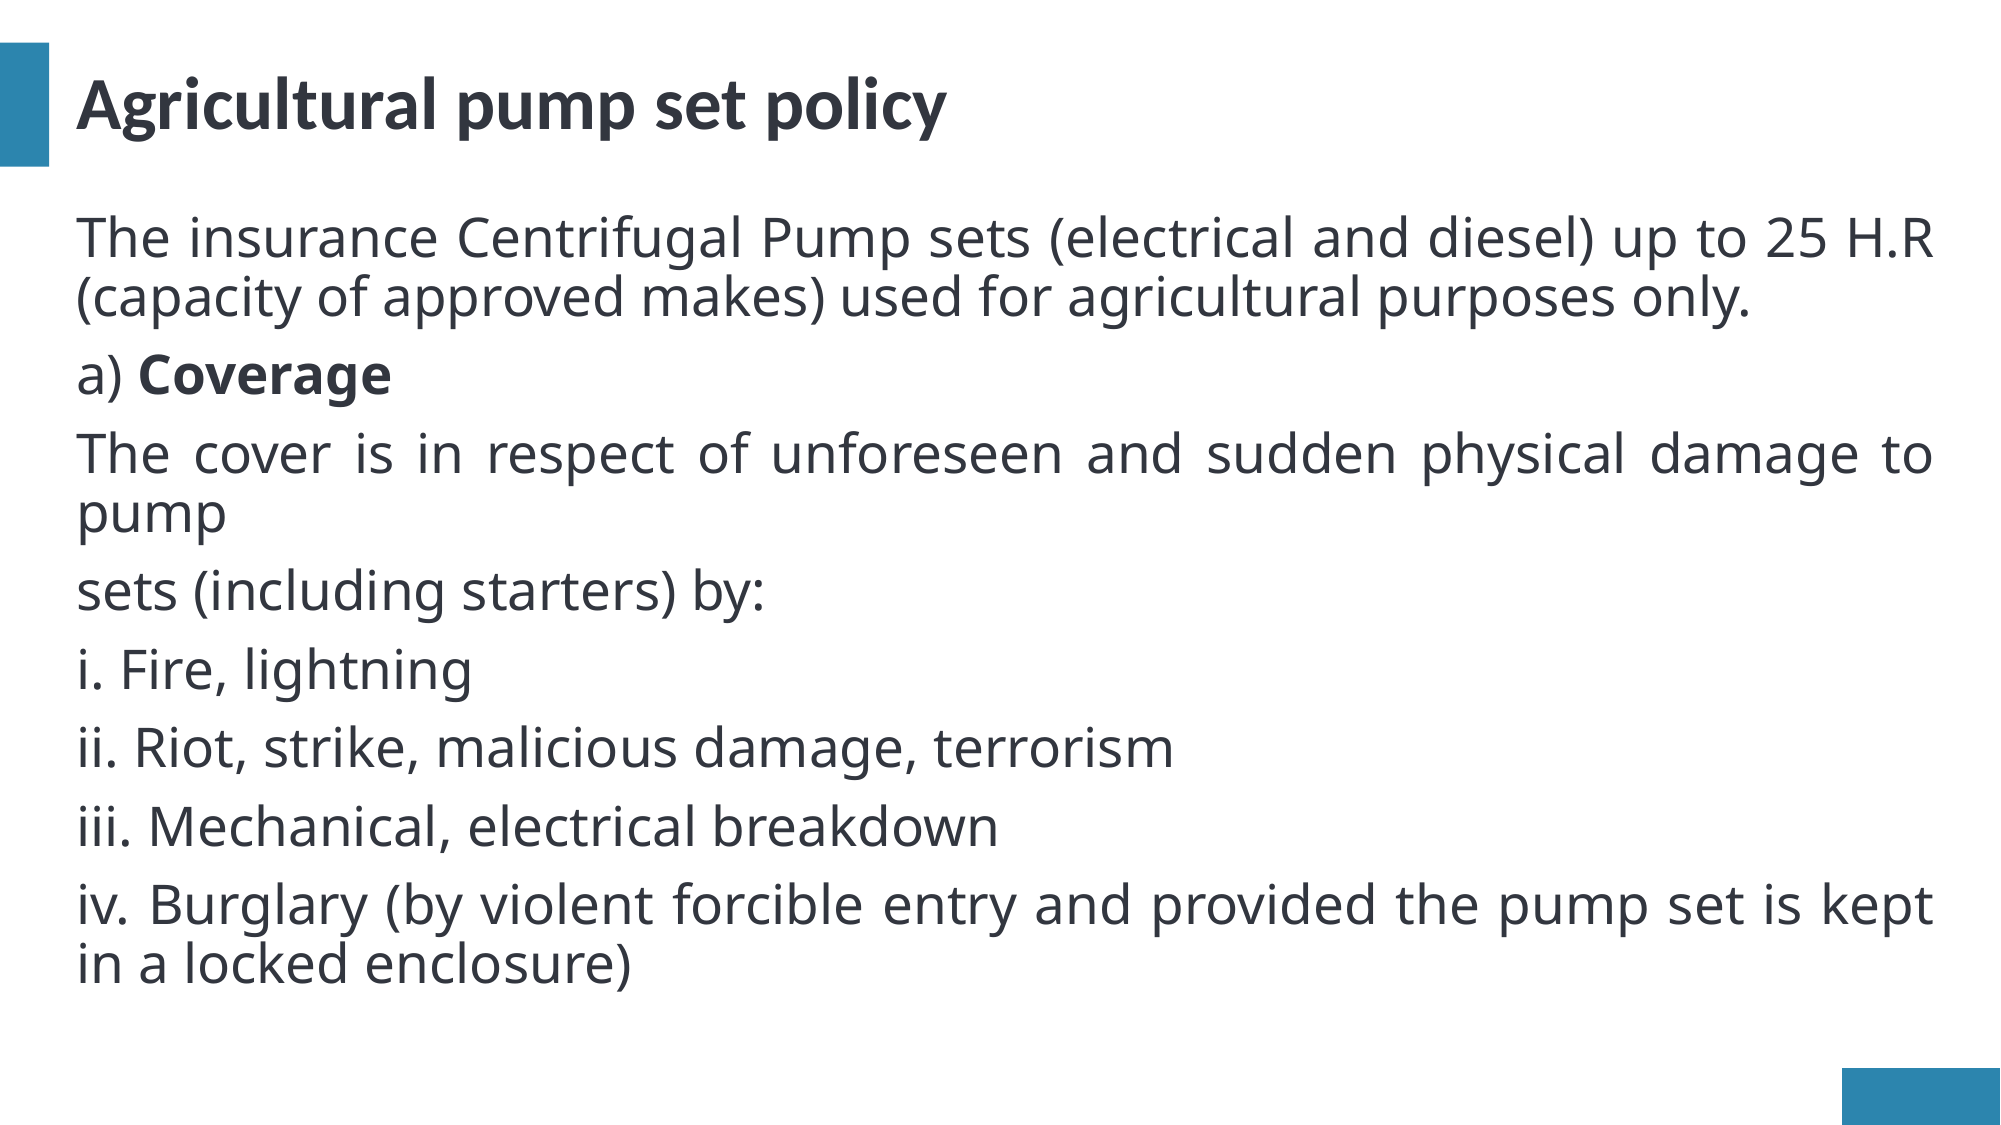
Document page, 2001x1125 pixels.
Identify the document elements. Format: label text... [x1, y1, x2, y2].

title Agricultural pump set policy [60, 42, 1951, 168]
list The insurance Centrifugal Pump sets (electrical and diesel) up to 25 H.R (capacity of approved makes) used for agricultural purposes only. a) Coverage The cover is in respect of unforeseen and sudden physical damage to pump sets (including starters) by: i. Fire, lightning ii. Riot, strike, malicious damage, terrorism iii. Mechanical, electrical breakdown iv. Burglary (by violent forcible entry and provided the pump set is kept in a locked enclosure) [60, 202, 1951, 1014]
